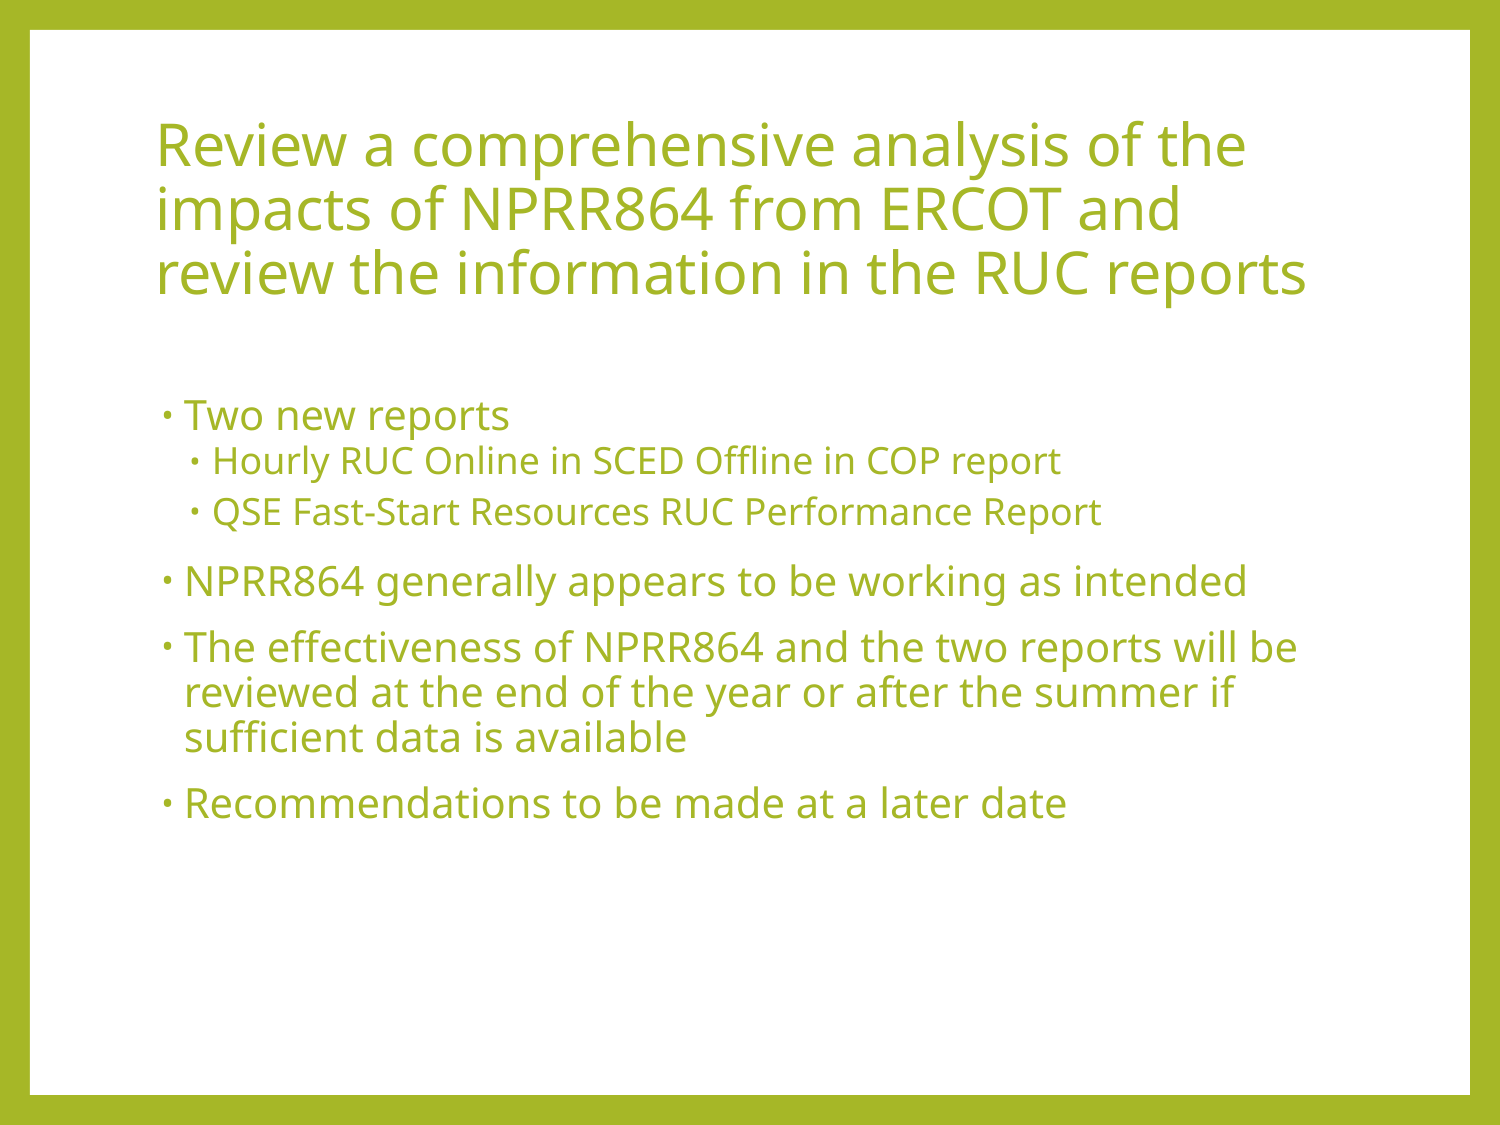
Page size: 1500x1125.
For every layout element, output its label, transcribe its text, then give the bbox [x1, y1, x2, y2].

list Two new reports Hourly RUC Online in SCED Offline in COP report QSE Fast-Start Resources RUC Performance Report NPRR864 generally appears to be working as intended The effectiveness of NPRR864 and the two reports will be reviewed at the end of the year or after the summer if sufficient data is available Recommendations to be made at a later date [140, 387, 1356, 1000]
title Review a comprehensive analysis of the impacts of NPRR864 from ERCOT and review the information in the RUC reports [140, 99, 1356, 323]
